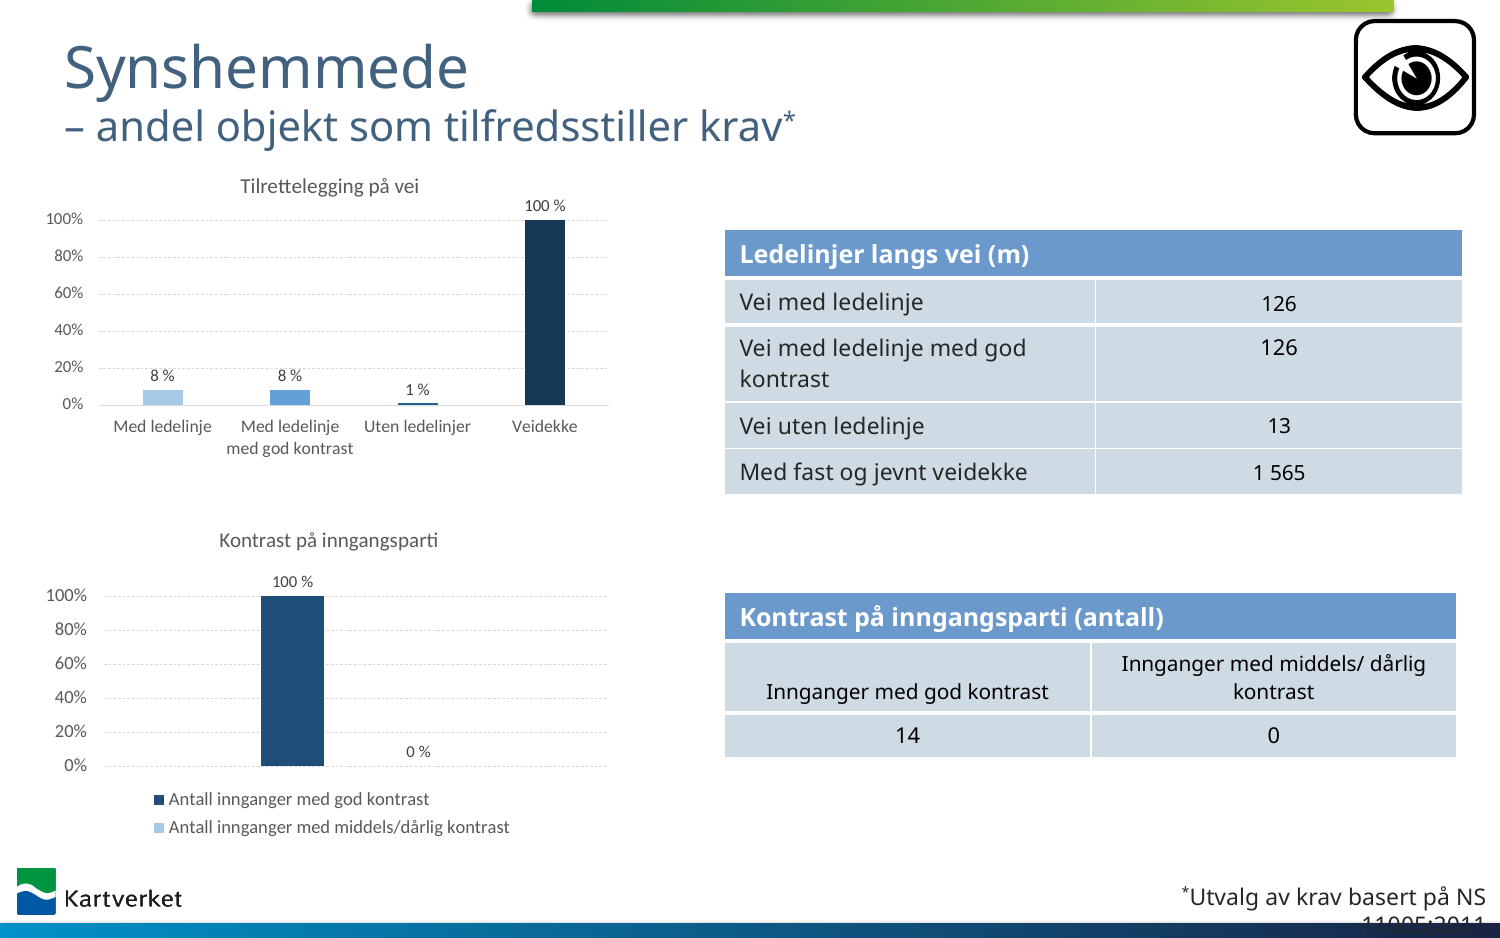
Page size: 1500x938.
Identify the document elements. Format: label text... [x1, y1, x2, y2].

table_header Kontrast på inngangsparti (antall) [725, 593, 1456, 639]
table_cell Vei med ledelinje med god kontrast [725, 327, 1095, 401]
table_cell 0 [1092, 715, 1456, 757]
table_cell 13 [1096, 403, 1462, 448]
text_box *Utvalg av krav basert på NS 11005:2011 [1068, 873, 1500, 938]
table_cell 14 [725, 715, 1090, 757]
picture [41, 166, 619, 492]
picture [41, 520, 617, 846]
table_cell 126 [1096, 327, 1462, 401]
table_cell Vei med ledelinje [725, 280, 1095, 323]
table_cell 126 [1096, 280, 1462, 323]
table_cell 1 565 [1096, 449, 1462, 494]
table_header Ledelinjer langs vei (m) [725, 230, 1462, 276]
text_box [1355, 20, 1475, 134]
table_cell Med fast og jevnt veidekke [725, 449, 1095, 494]
table_cell Innganger med middels/ dårlig kontrast [1092, 643, 1456, 711]
table_cell Vei uten ledelinje [725, 403, 1095, 448]
table_cell Innganger med god kontrast [725, 643, 1090, 711]
text_box Synshemmede – andel objekt som tilfredsstiller krav* [49, 24, 1431, 158]
